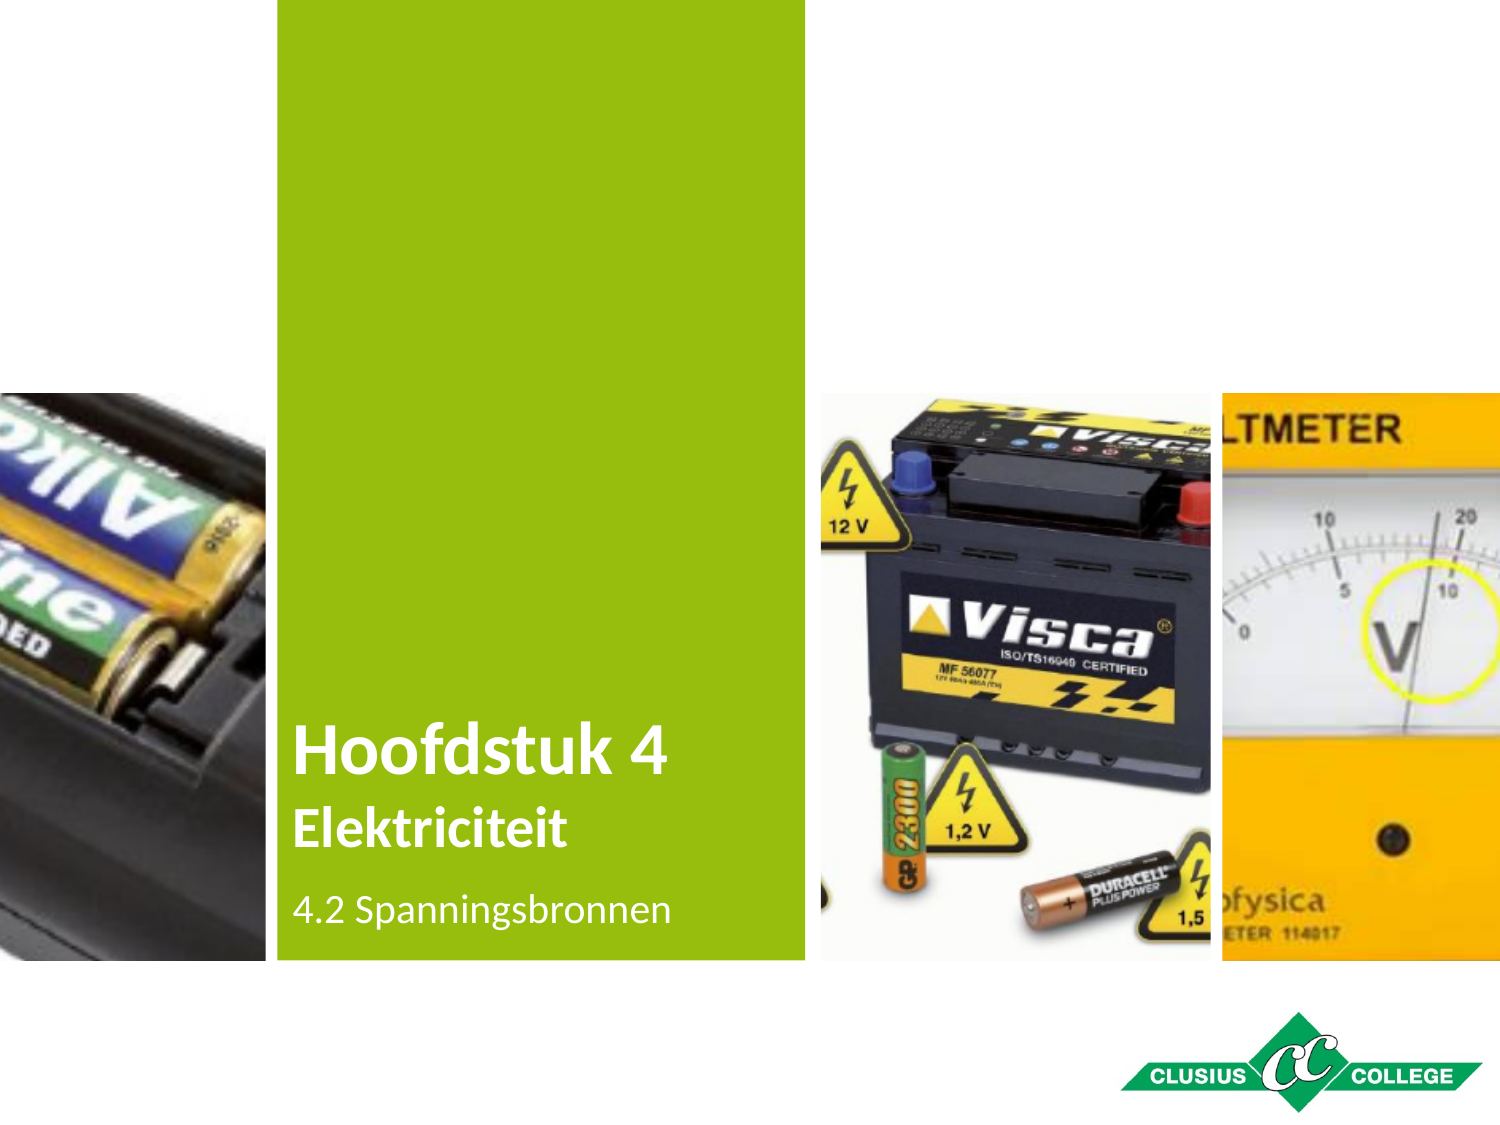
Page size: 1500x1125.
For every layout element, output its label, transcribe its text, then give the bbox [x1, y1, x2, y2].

picture [0, 393, 266, 961]
picture [1222, 393, 1500, 961]
picture [820, 393, 1211, 961]
picture [1103, 999, 1500, 1125]
text_box [275, 0, 807, 963]
title Hoofdstuk 4 Elektriciteit [277, 683, 806, 874]
subtitle 4.2 Spanningsbronnen [277, 874, 806, 965]
